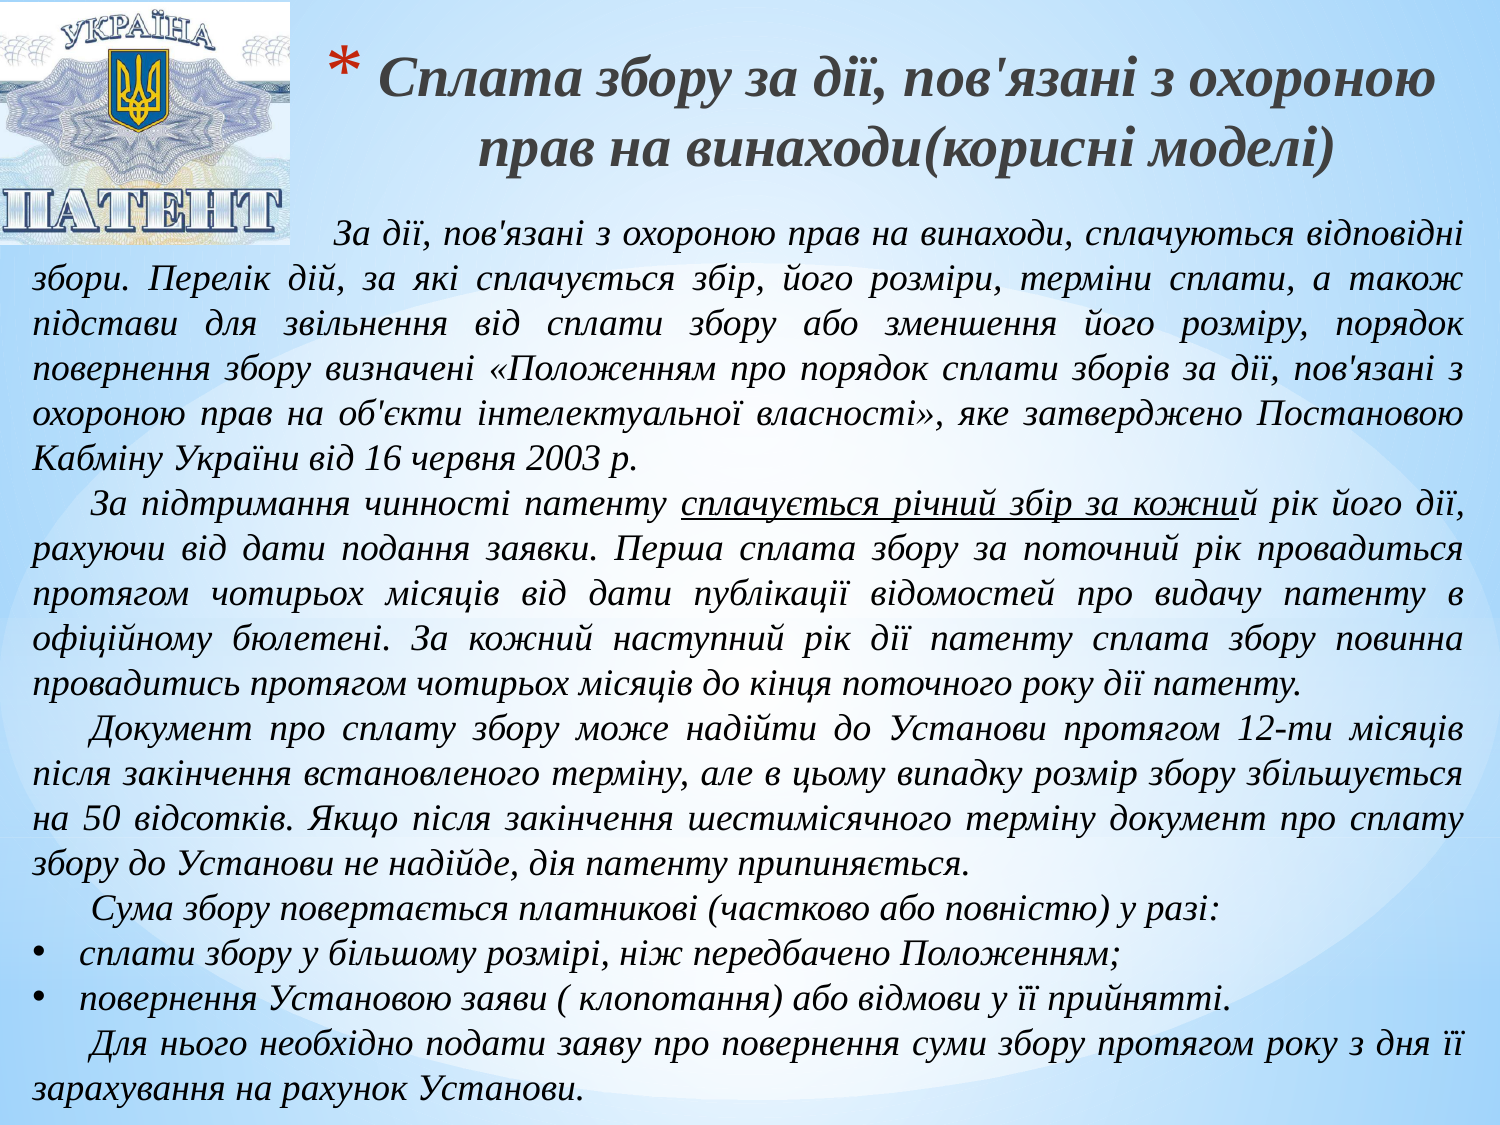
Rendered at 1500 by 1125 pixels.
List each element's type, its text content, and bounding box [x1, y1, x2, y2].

picture [0, 2, 290, 245]
text_box За дії, пов'язані з охороною прав на винаходи, сплачуються відповідні збори. Перелік дій, за які сплачується збір, його розміри, терміни сплати, а також підстави для звільнення від сплати збору або зменшення його розміру, порядок повернення збору визначені «Положенням про порядок сплати зборів за дії, пов'язані з охороною прав на об'єкти інтелектуальної власності», яке затверджено Постановою Кабміну України від 16 червня 2003 р. За підтримання чинності патенту сплачується річний збір за кожний рік його дії, рахуючи від дати подання заявки. Перша сплата збору за поточний рік провадиться протягом чотирьох місяців від дати публікації відомостей про видачу патенту в офіційному бюлетені. За кожний наступний рік дії патенту сплата збору повинна провадитись протягом чотирьох місяців до кінця поточного року дії патенту. Документ про сплату збору може надійти до Установи протягом 12-ти місяців після закінчення встановленого терміну, але в цьому випадку розмір збору збільшується на 50 відсотків. Якщо після закінчення шестимісячного терміну документ про сплату збору до Установи не надійде, дія патенту припиняється. Сума збору повертається платникові (частково або повністю) у разі: сплати збору у більшому розмірі, ніж передбачено Положенням; повернення Установою заяви ( клопотання) або відмови у її прийнятті. Для нього необхідно подати заяву про повернення суми збору протягом року з дня її зарахування на рахунок Установи. [17, 201, 1480, 1116]
text_box Сплата збору за дії, пов'язані з охороною прав на винаходи(корисні моделі) [295, 30, 1480, 171]
